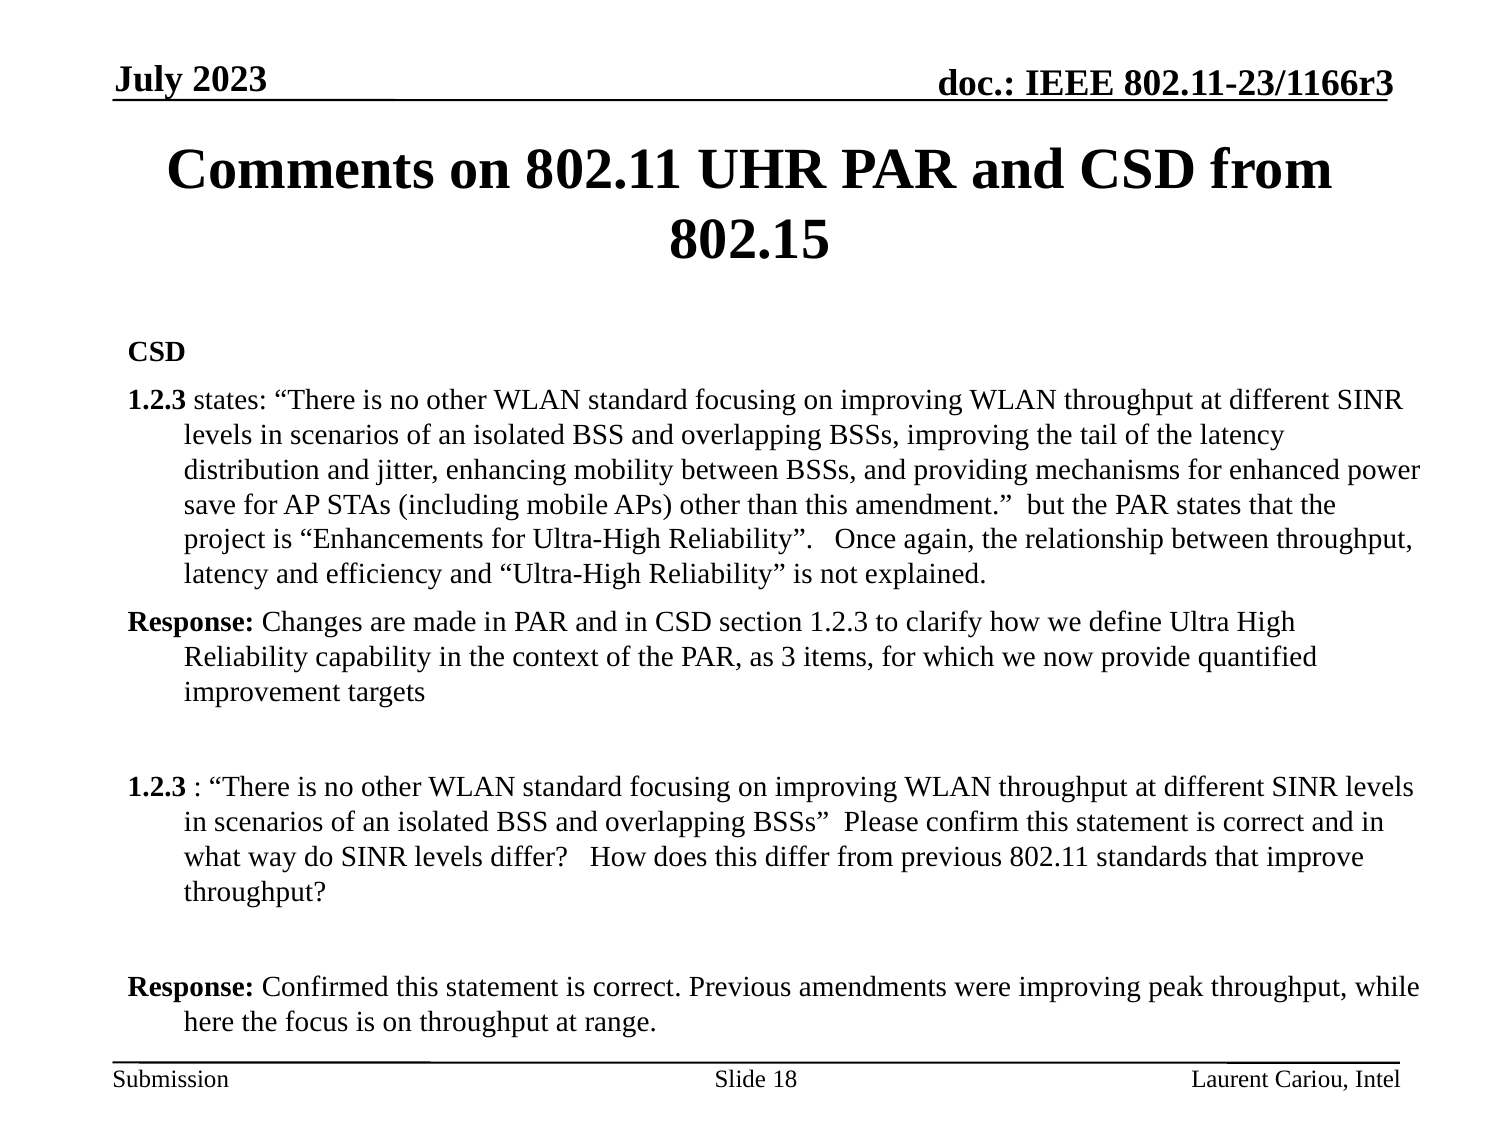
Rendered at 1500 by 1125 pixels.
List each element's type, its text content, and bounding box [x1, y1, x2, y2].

slide_number Slide 18 [712, 1061, 800, 1123]
title Comments on 802.11 UHR PAR and CSD from 802.15 [112, 112, 1388, 288]
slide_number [114, 54, 423, 100]
footer Laurent Cariou, Intel [878, 1061, 1402, 1093]
list CSD 1.2.3 states: “There is no other WLAN standard focusing on improving WLAN throughput at different SINR levels in scenarios of an isolated BSS and overlapping BSSs, improving the tail of the latency distribution and jitter, enhancing mobility between BSSs, and providing mechanisms for enhanced power save for AP STAs (including mobile APs) other than this amendment.” but the PAR states that the project is “Enhancements for Ultra-High Reliability”. Once again, the relationship between throughput, latency and efficiency and “Ultra-High Reliability” is not explained. Response: Changes are made in PAR and in CSD section 1.2.3 to clarify how we define Ultra High Reliability capability in the context of the PAR, as 3 items, for which we now provide quantified improvement targets 1.2.3 : “There is no other WLAN standard focusing on improving WLAN throughput at different SINR levels in scenarios of an isolated BSS and overlapping BSSs” Please confirm this statement is correct and in what way do SINR levels differ? How does this differ from previous 802.11 standards that improve throughput? Response: Confirmed this statement is correct. Previous amendments were improving peak throughput, while here the focus is on throughput at range. [112, 324, 1438, 1000]
